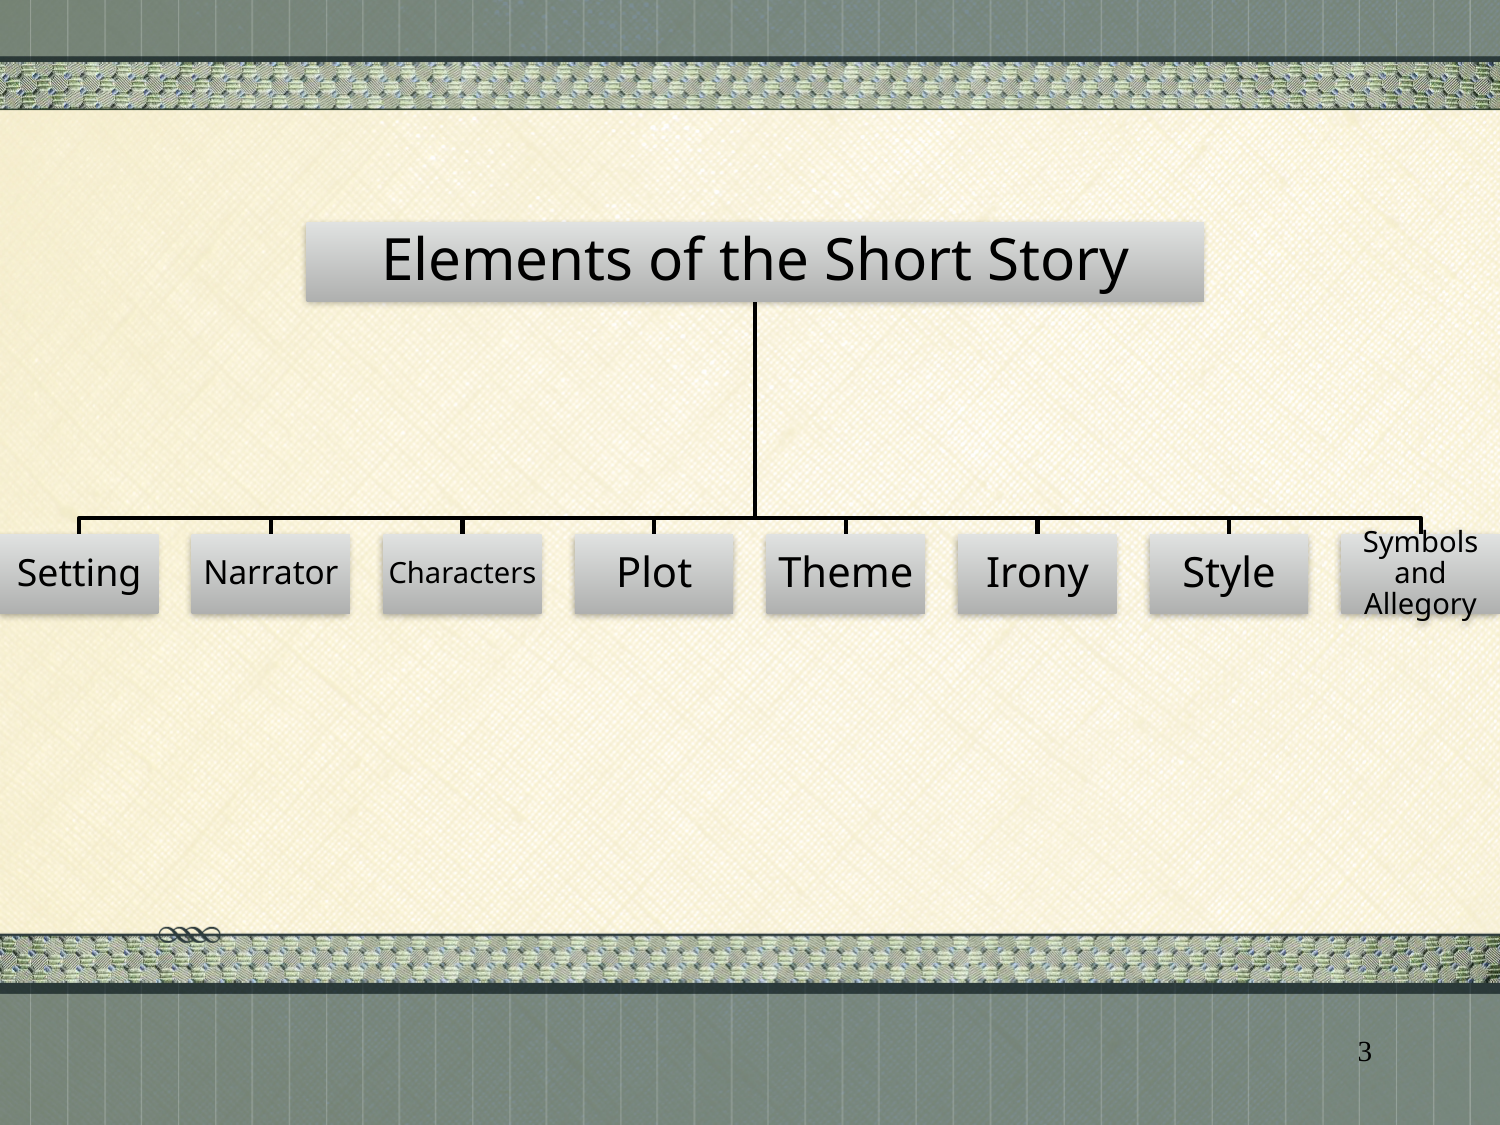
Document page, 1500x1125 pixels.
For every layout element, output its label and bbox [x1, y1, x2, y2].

text_box [0, 184, 1500, 852]
picture [0, 852, 1500, 1125]
picture [0, 0, 1500, 184]
